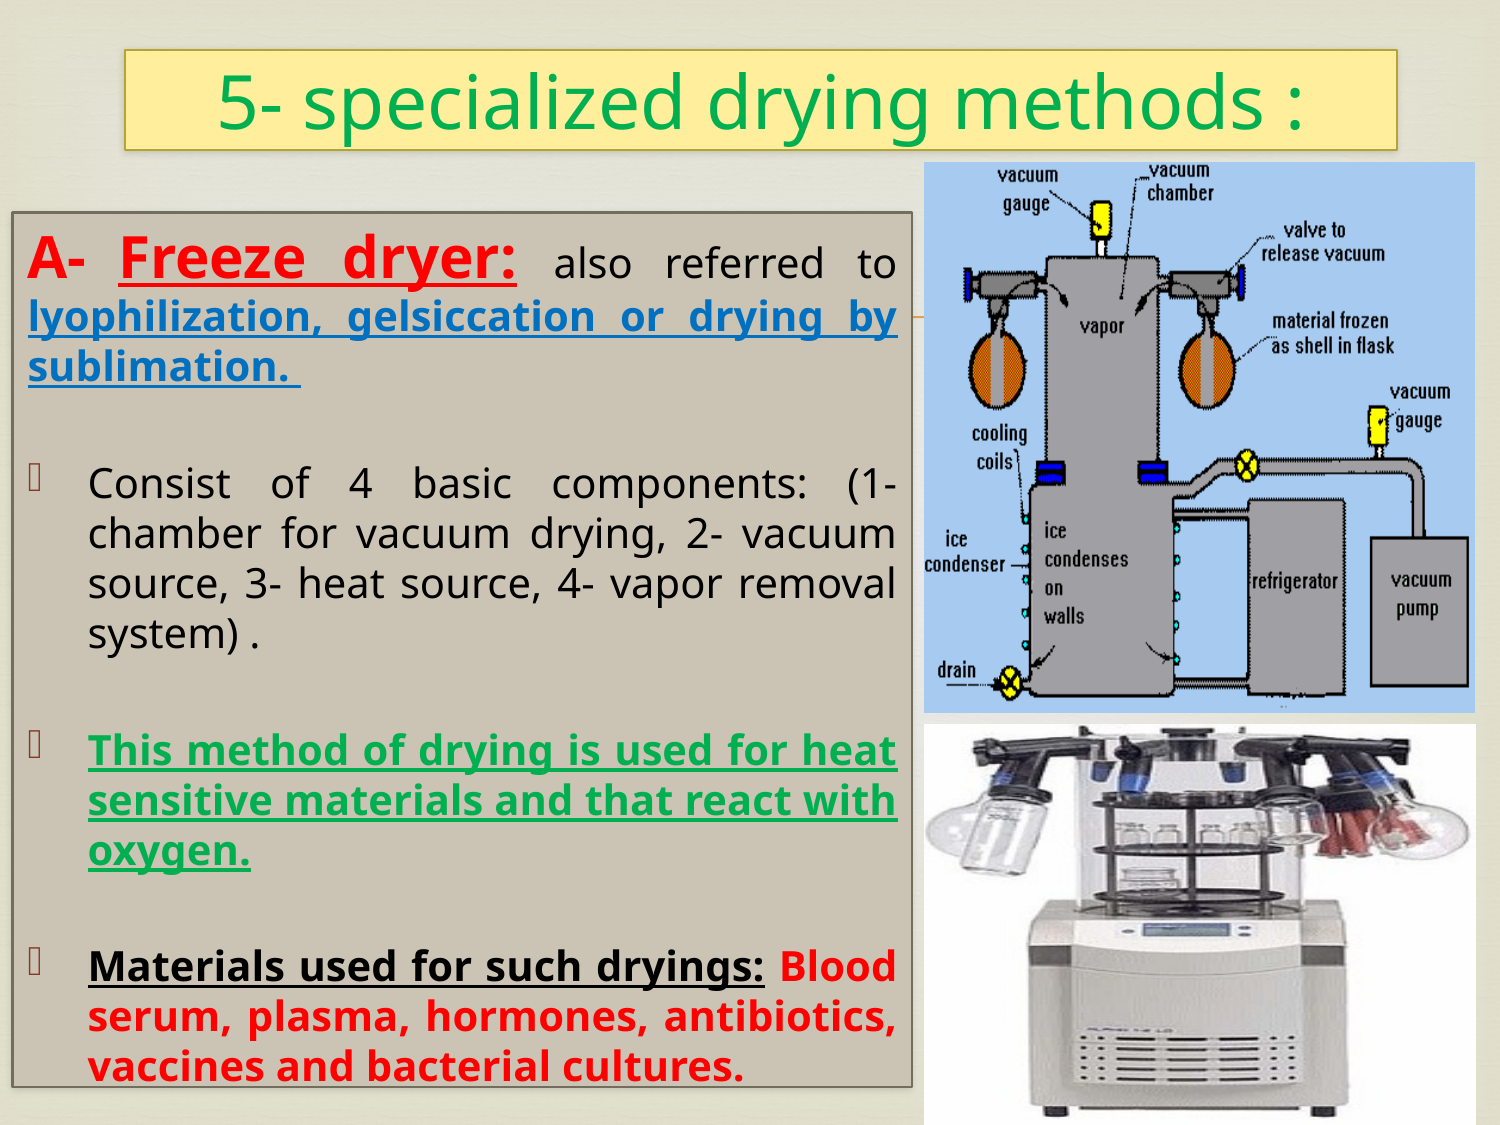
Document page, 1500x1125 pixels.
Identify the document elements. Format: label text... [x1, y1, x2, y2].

picture [924, 161, 1476, 713]
title 5- specialized drying methods : [124, 49, 1398, 151]
picture [924, 724, 1477, 1125]
list A- Freeze dryer: also referred to lyophilization, gelsiccation or drying by sublimation. Consist of 4 basic components: (1- chamber for vacuum drying, 2- vacuum source, 3- heat source, 4- vapor removal system) . This method of drying is used for heat sensitive materials and that react with oxygen. Materials used for such dryings: Blood serum, plasma, hormones, antibiotics, vaccines and bacterial cultures. [11, 211, 913, 1088]
